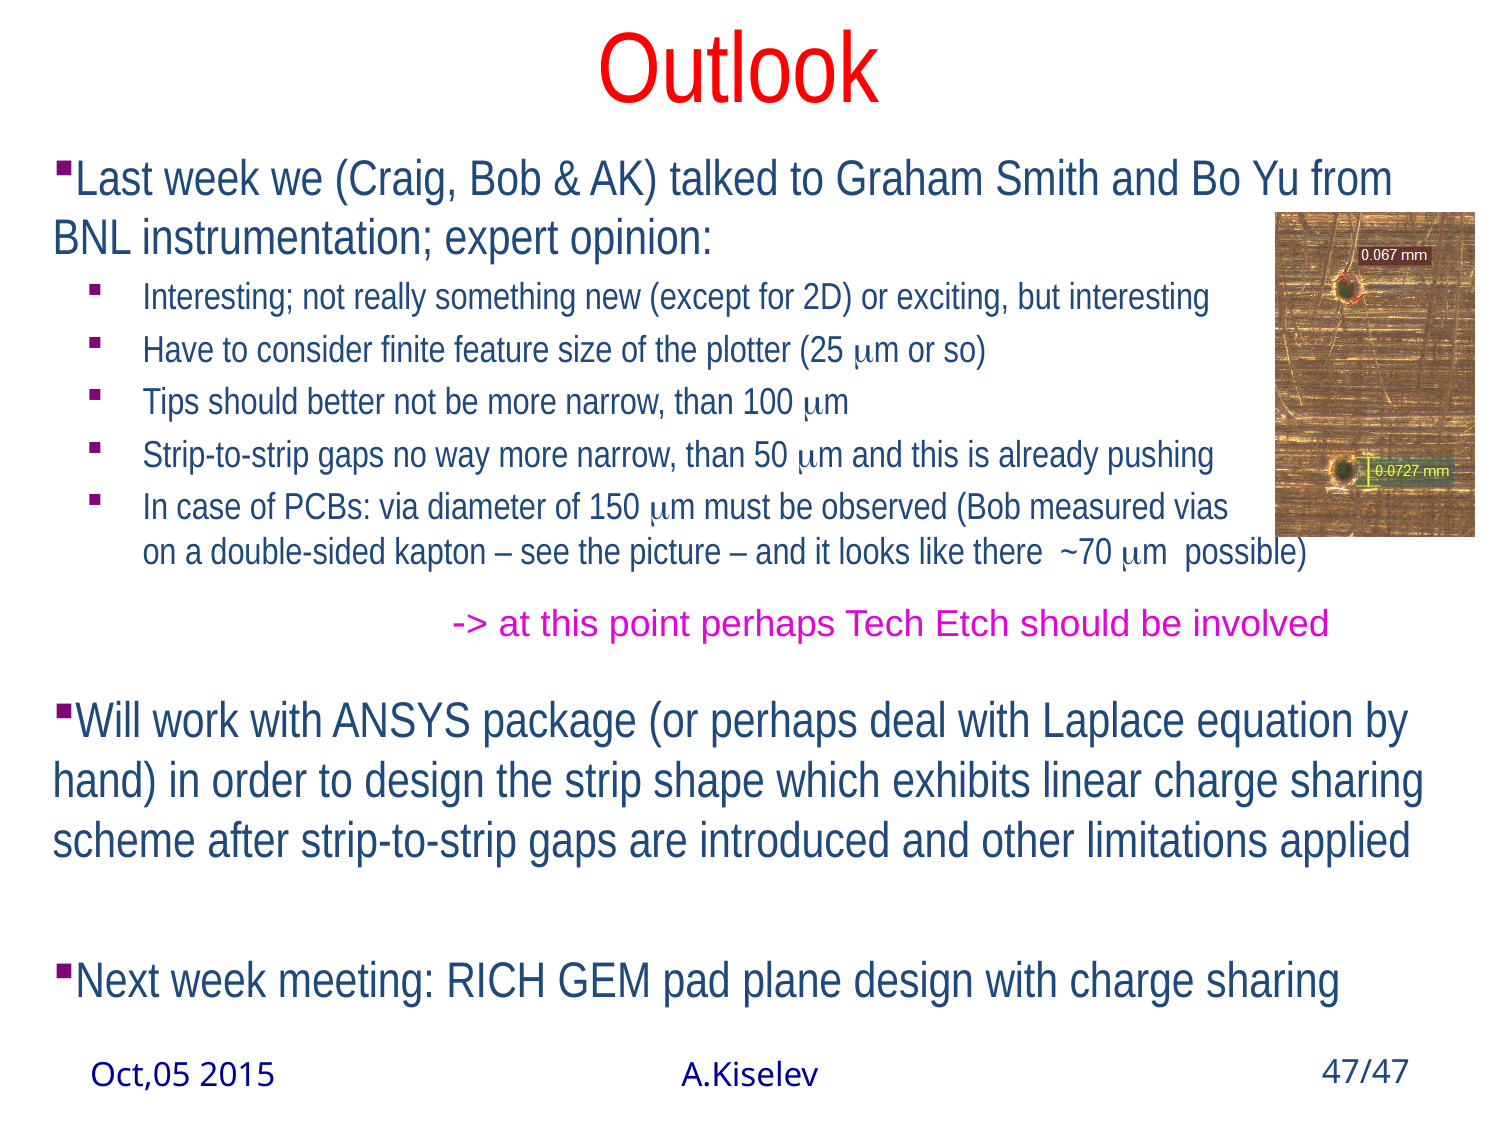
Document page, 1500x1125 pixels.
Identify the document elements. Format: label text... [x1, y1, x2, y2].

title Outlook [0, 0, 1500, 125]
footer A.Kiselev [512, 1063, 988, 1103]
text_box -> at this point perhaps Tech Etch should be involved [437, 587, 1425, 653]
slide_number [75, 1063, 425, 1103]
slide_number 47/47 [1074, 1063, 1425, 1103]
picture [1274, 212, 1476, 537]
text_box Last week we (Craig, Bob & AK) talked to Graham Smith and Bo Yu from BNL instrumentation; expert opinion: Interesting; not really something new (except for 2D) or exciting, but interesting Have to consider finite feature size of the plotter (25 mm or so) Tips should better not be more narrow, than 100 mm Strip-to-strip gaps no way more narrow, than 50 mm and this is already pushing In case of PCBs: via diameter of 150 mm must be observed (Bob measured vias on a double-sided kapton – see the picture – and it looks like there ~70 mm possible) Will work with ANSYS package (or perhaps deal with Laplace equation by hand) in order to design the strip shape which exhibits linear charge sharing scheme after strip-to-strip gaps are introduced and other limitations applied Next week meeting: RICH GEM pad plane design with charge sharing [37, 137, 1488, 1063]
